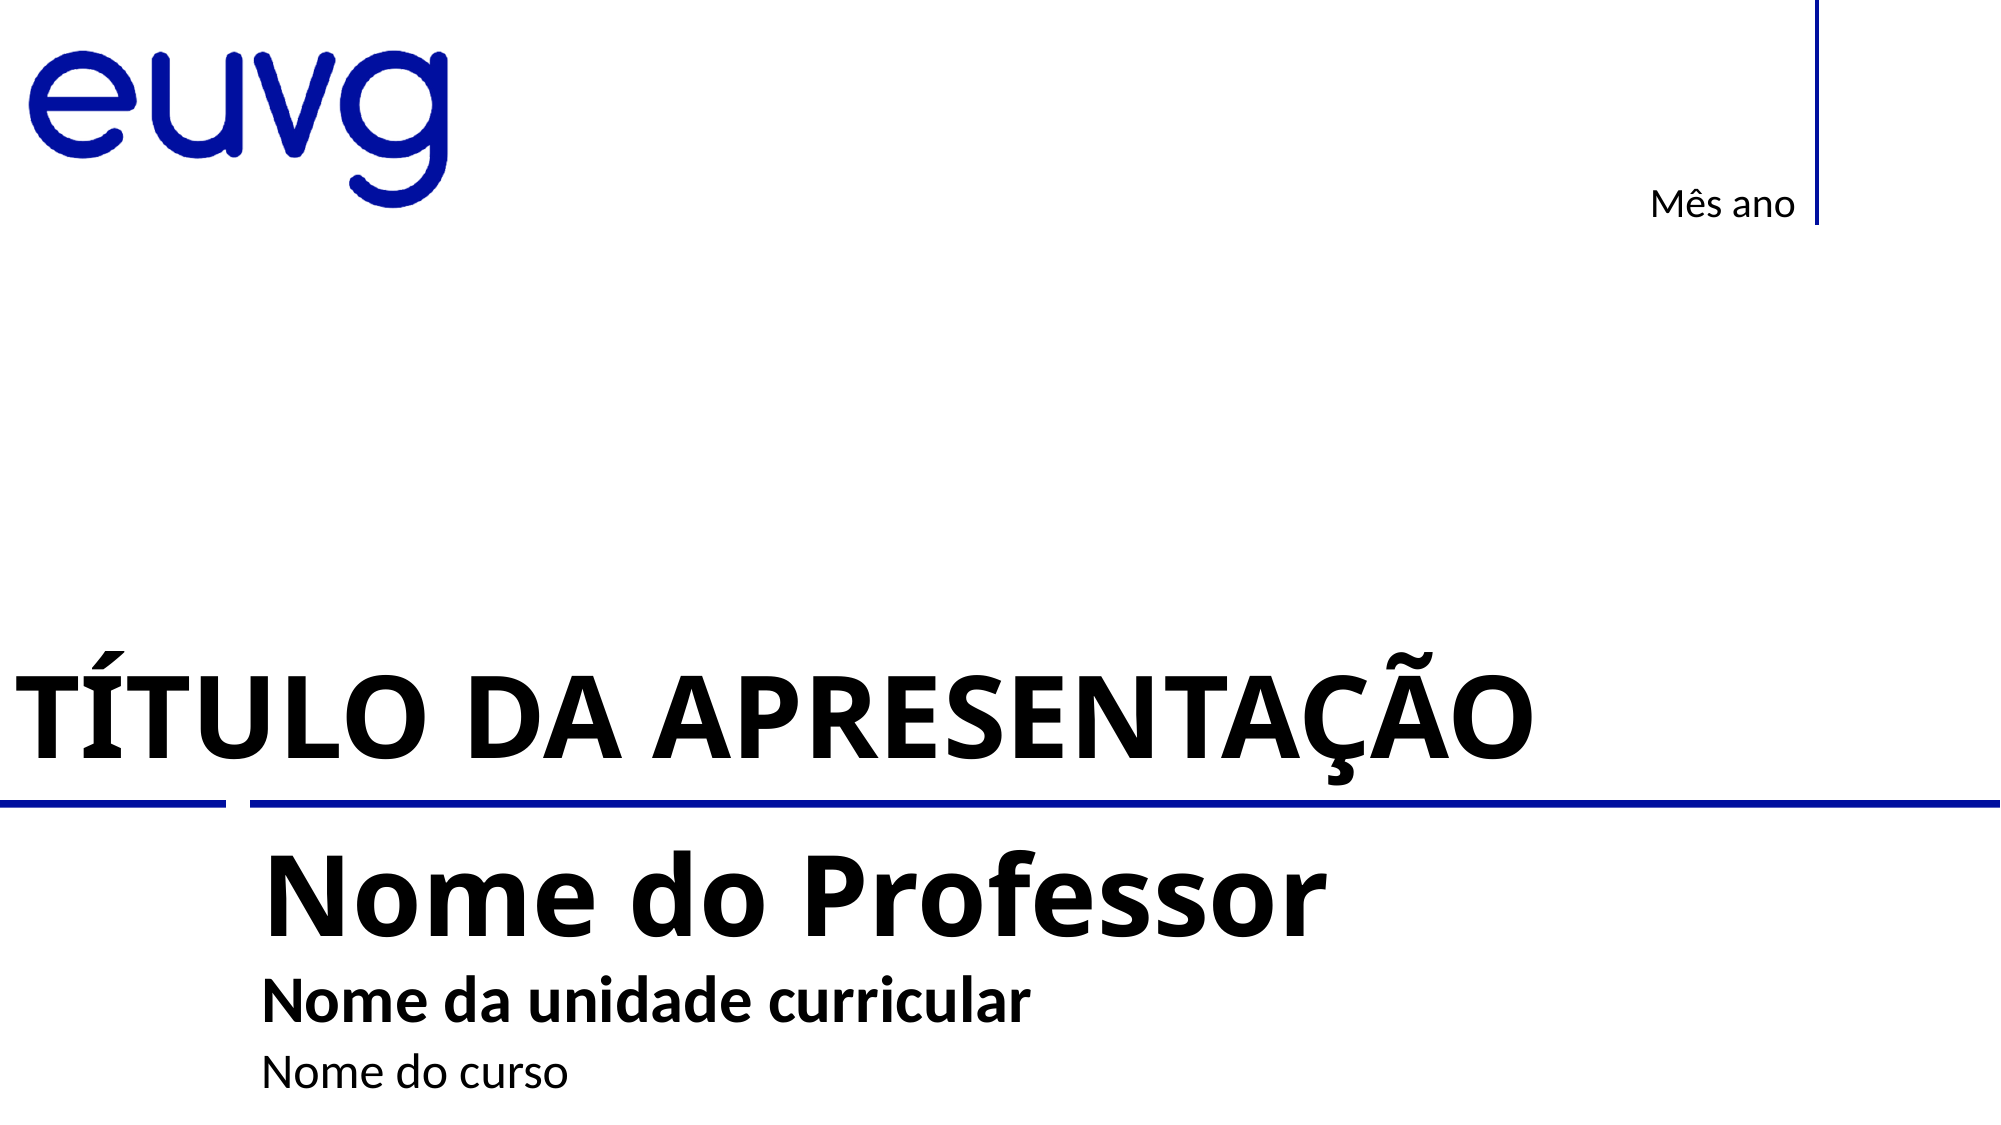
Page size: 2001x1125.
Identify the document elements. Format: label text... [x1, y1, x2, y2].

text_box Mês ano [1321, 156, 1811, 235]
text_box Nome do Professor [246, 818, 1821, 957]
text_box Nome do curso [246, 1031, 1821, 1107]
text_box Nome da unidade curricular [246, 957, 1821, 1031]
text_box TÍTULO DA APRESENTAÇÃO [0, 640, 1852, 791]
picture [27, 50, 449, 209]
